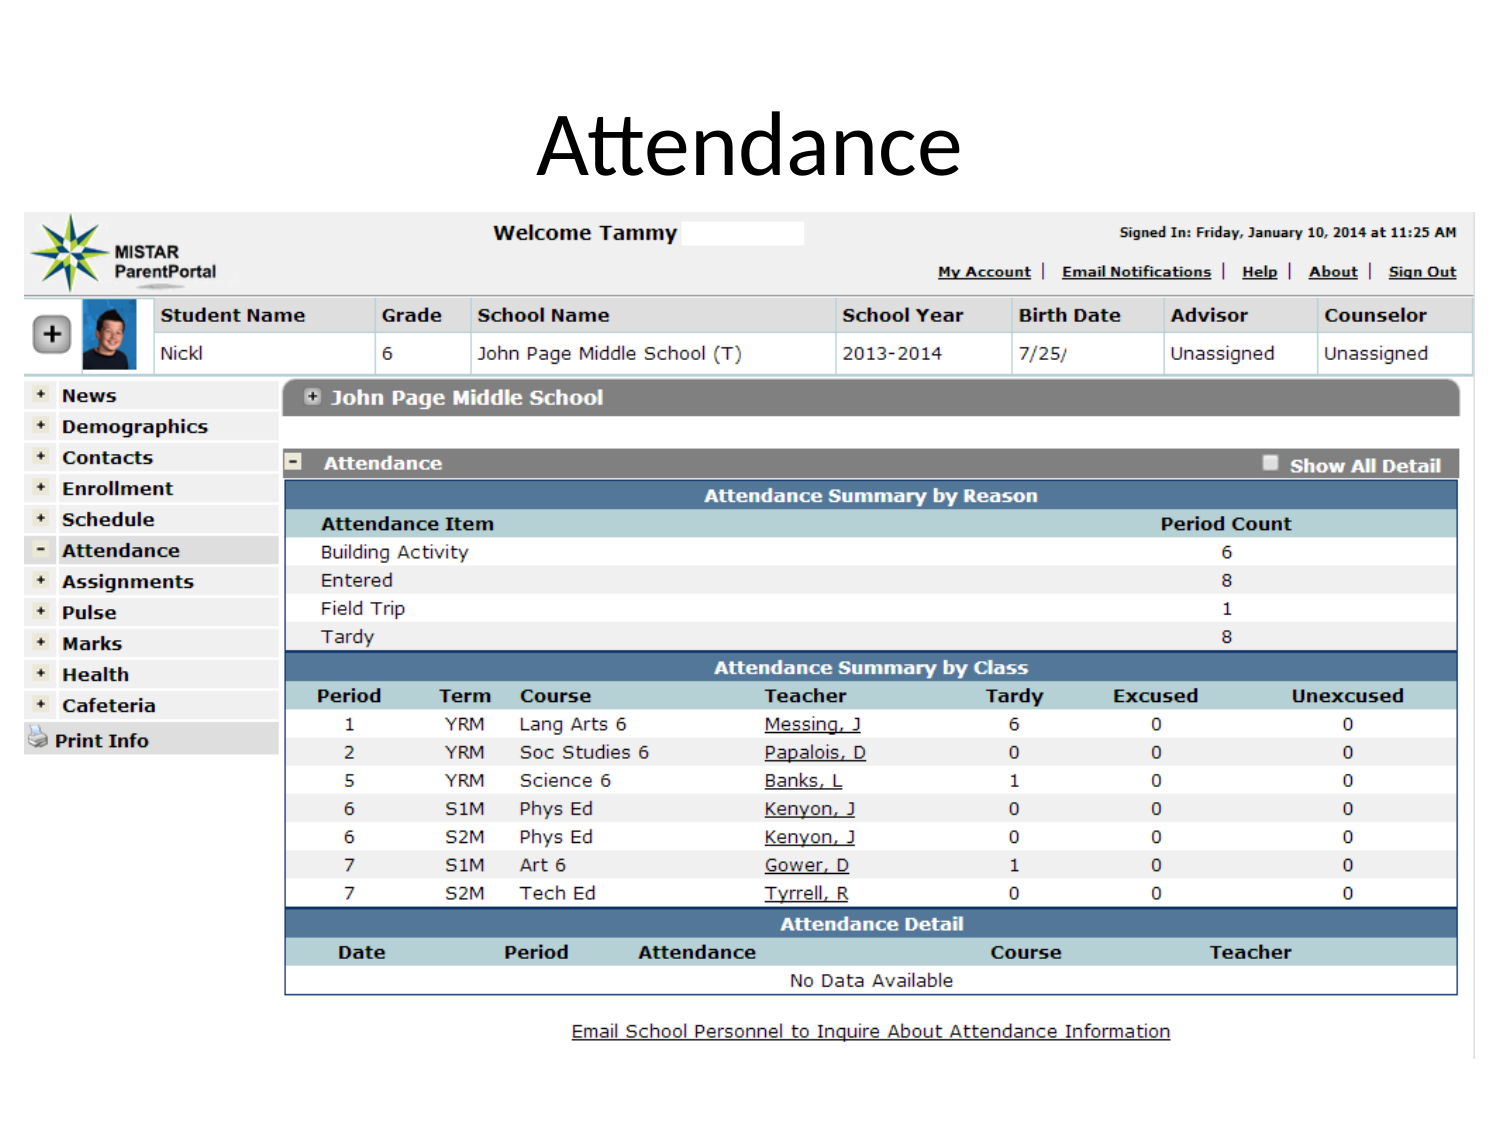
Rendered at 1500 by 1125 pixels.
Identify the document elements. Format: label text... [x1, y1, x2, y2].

picture [24, 212, 1476, 1059]
title Attendance [75, 45, 1425, 210]
